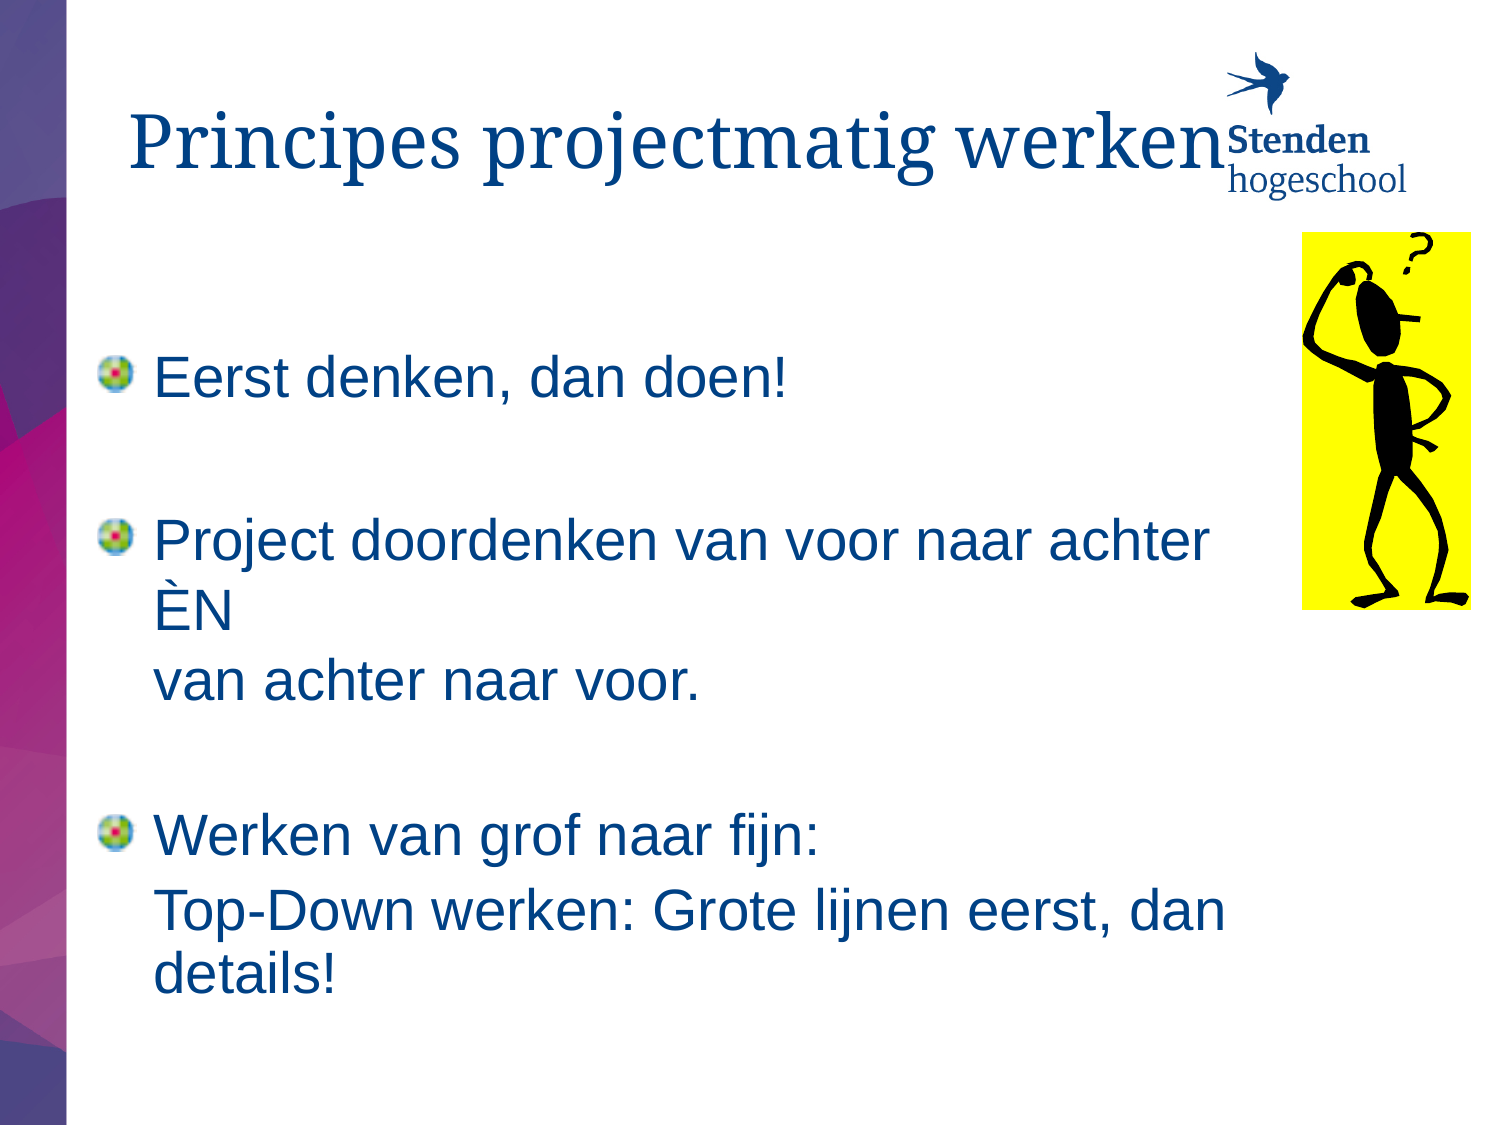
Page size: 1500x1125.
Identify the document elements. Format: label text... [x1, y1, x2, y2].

picture [0, 0, 1500, 1125]
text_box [1302, 231, 1471, 611]
title Principes projectmatig werken [128, 93, 1417, 202]
text_box Eerst denken, dan doen! Project doordenken van voor naar achter ÈN van achter naar voor. Werken van grof naar fijn: Top-Down werken: Grote lijnen eerst, dan details! [82, 269, 1289, 967]
